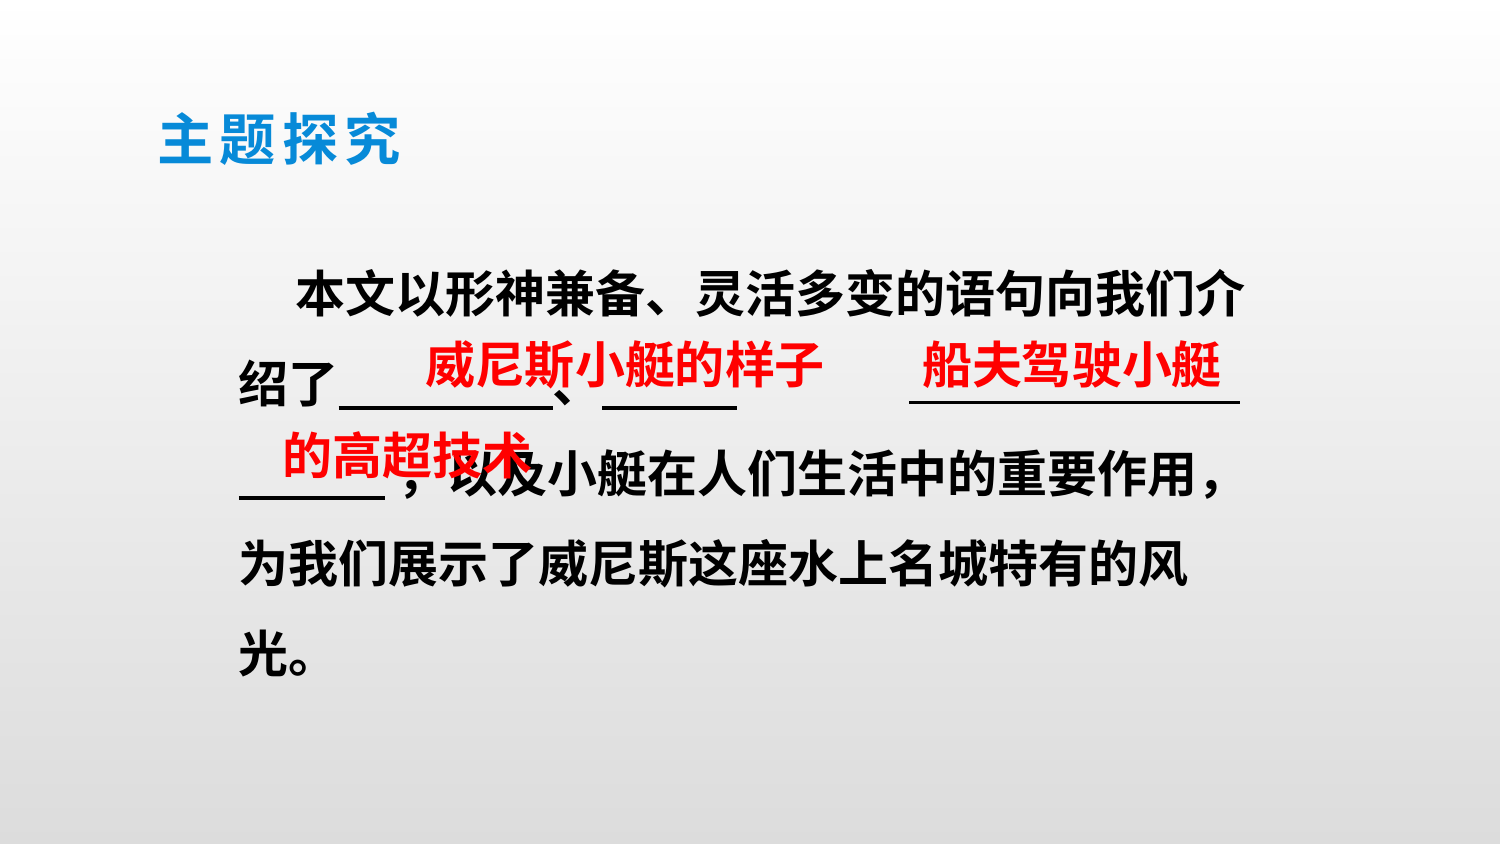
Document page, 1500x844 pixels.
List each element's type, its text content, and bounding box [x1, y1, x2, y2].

text_box 威尼斯小艇的样子 [413, 327, 845, 399]
text_box 本文以形神兼备、灵活多变的语句向我们介绍了 、 ，以及小艇在人们生活中的重要作用，为我们展示了威尼斯这座水上名城特有的风光。 [227, 226, 1276, 689]
text_box 的高超技术 [271, 418, 579, 490]
text_box 主题探究 [146, 99, 426, 178]
text_box 船夫驾驶小艇 [910, 327, 1342, 399]
